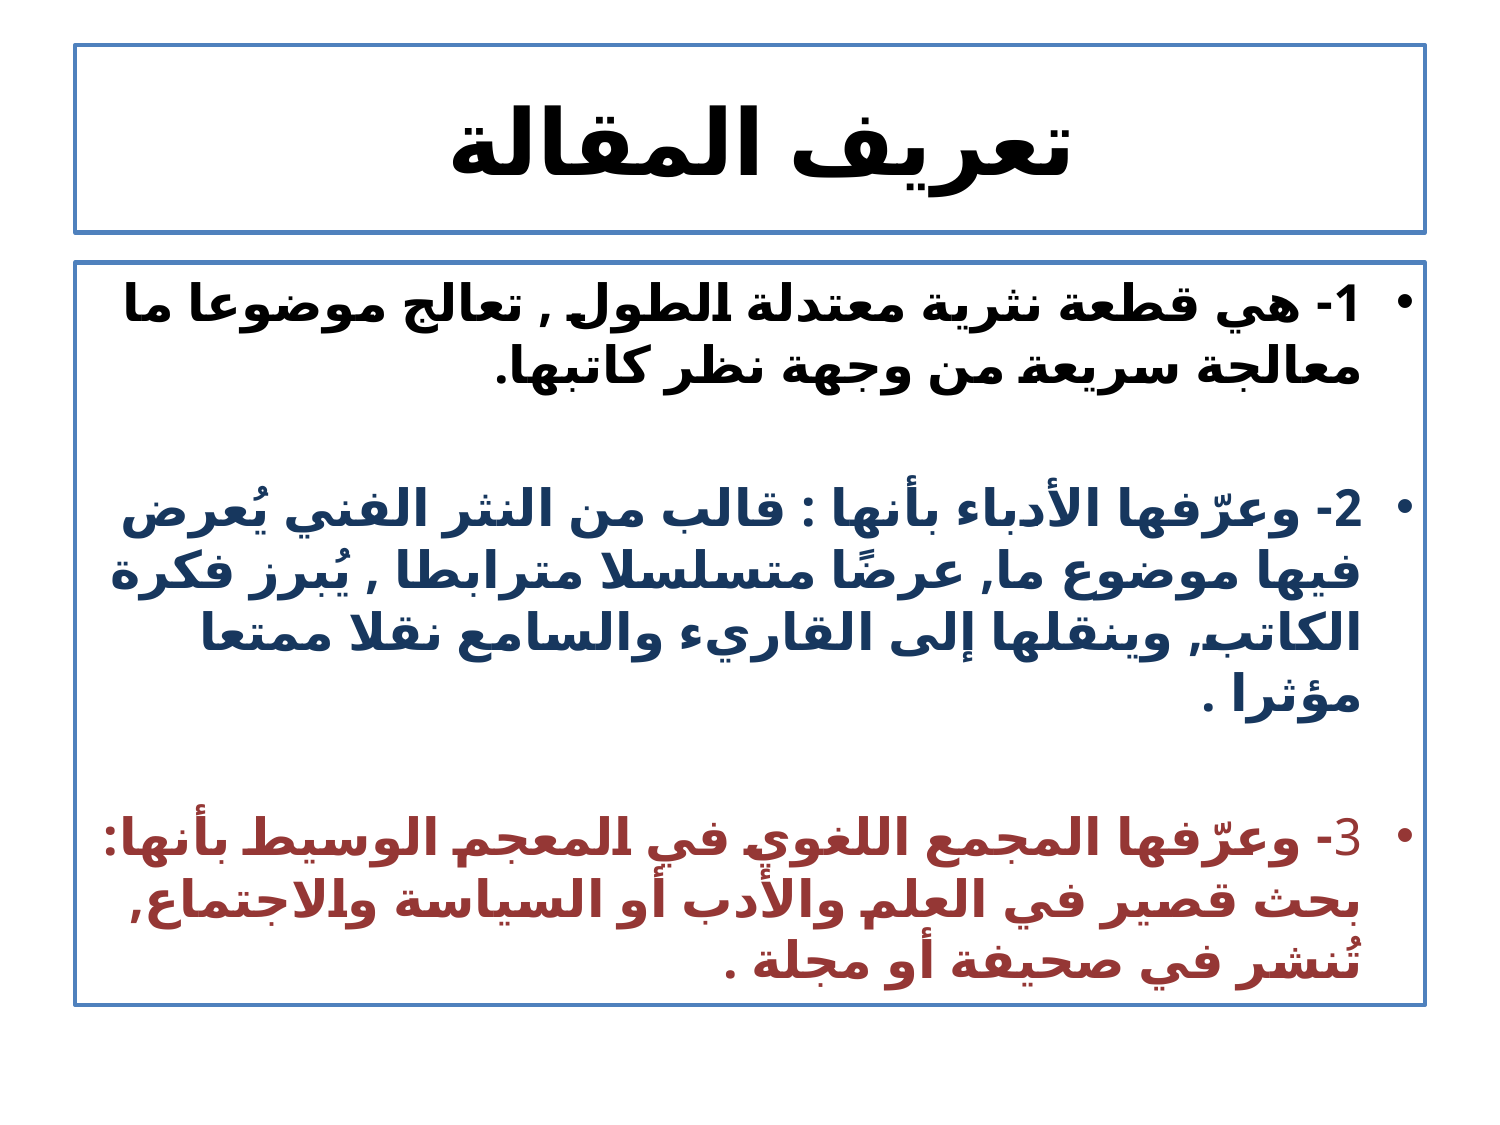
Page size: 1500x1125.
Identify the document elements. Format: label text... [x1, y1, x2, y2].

title تعريف المقالة [73, 43, 1427, 235]
list 1- هي قطعة نثرية معتدلة الطول , تعالج موضوعا ما معالجة سريعة من وجهة نظر كاتبها. 2- وعرّفها الأدباء بأنها : قالب من النثر الفني يُعرض فيها موضوع ما, عرضًا متسلسلا مترابطا , يُبرز فكرة الكاتب, وينقلها إلى القاريء والسامع نقلا ممتعا مؤثرا . 3- وعرّفها المجمع اللغوي في المعجم الوسيط بأنها: بحث قصير في العلم والأدب أو السياسة والاجتماع, تُنشر في صحيفة أو مجلة . [73, 260, 1427, 1007]
